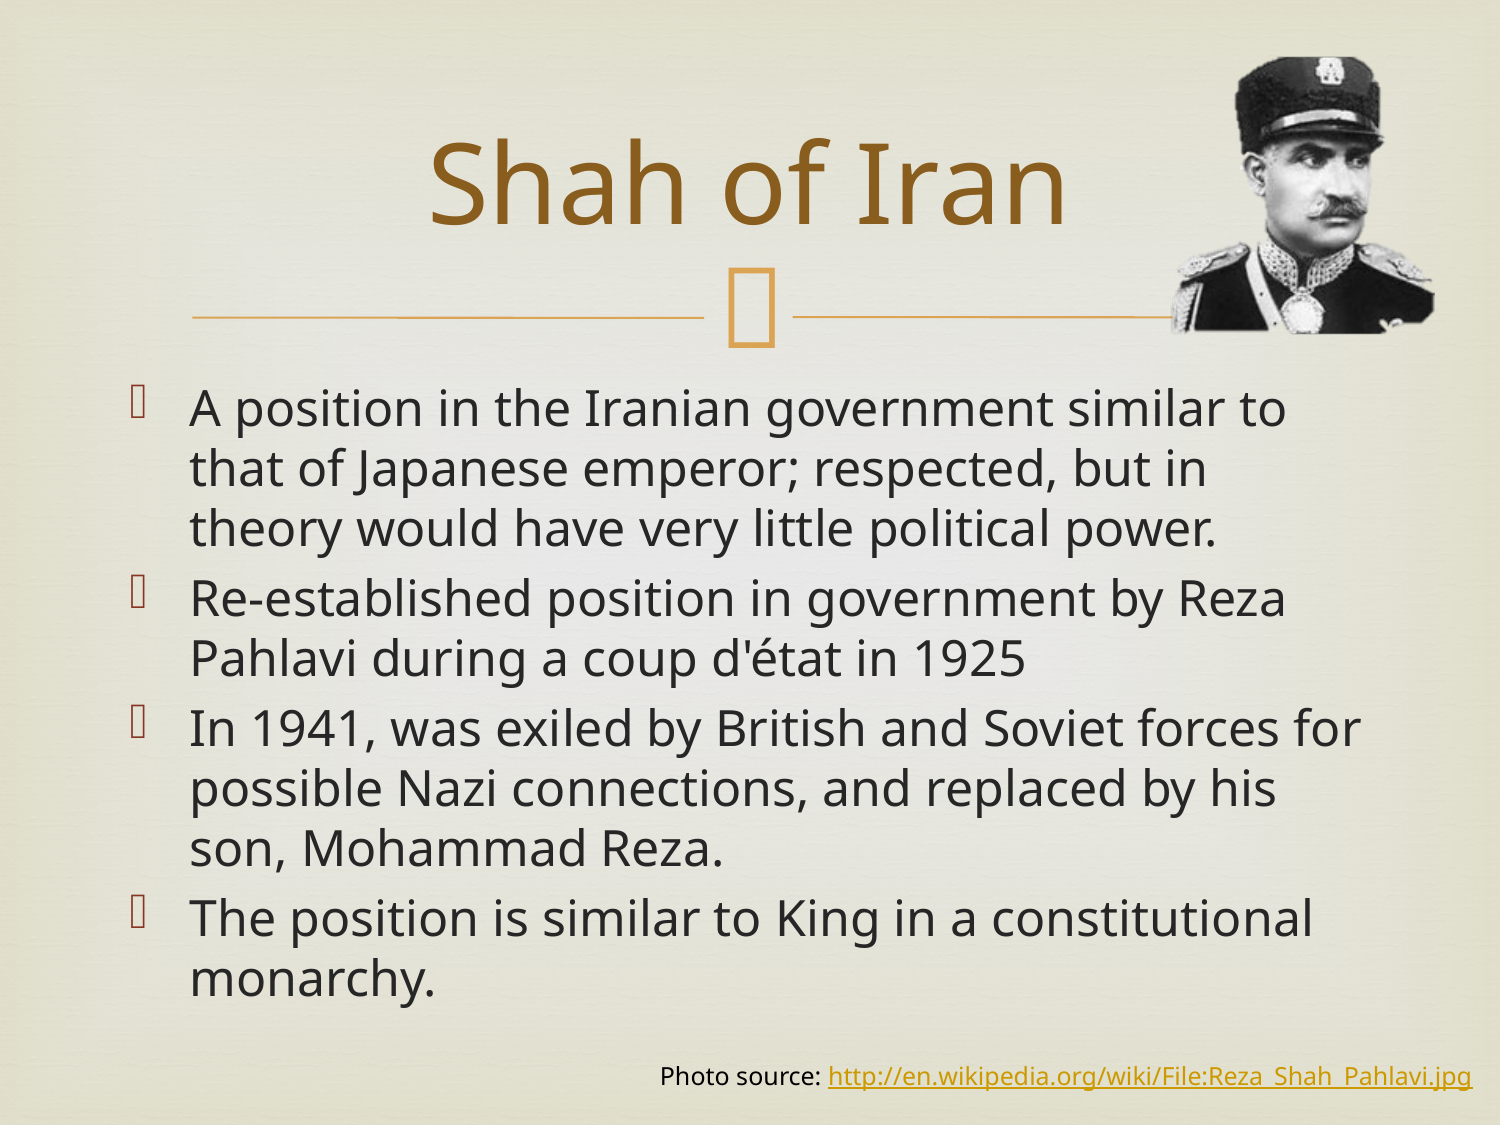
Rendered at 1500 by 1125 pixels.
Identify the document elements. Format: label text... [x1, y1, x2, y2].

picture [1151, 36, 1457, 361]
text_box Photo source: http://en.wikipedia.org/wiki/File:Reza_Shah_Pahlavi.jpg [644, 1052, 1500, 1102]
title Shah of Iran [112, 93, 1145, 267]
list A position in the Iranian government similar to that of Japanese emperor; respected, but in theory would have very little political power. Re-established position in government by Reza Pahlavi during a coup d'état in 1925 In 1941, was exiled by British and Soviet forces for possible Nazi connections, and replaced by his son, Mohammad Reza. The position is similar to King in a constitutional monarchy. [114, 368, 1386, 1038]
